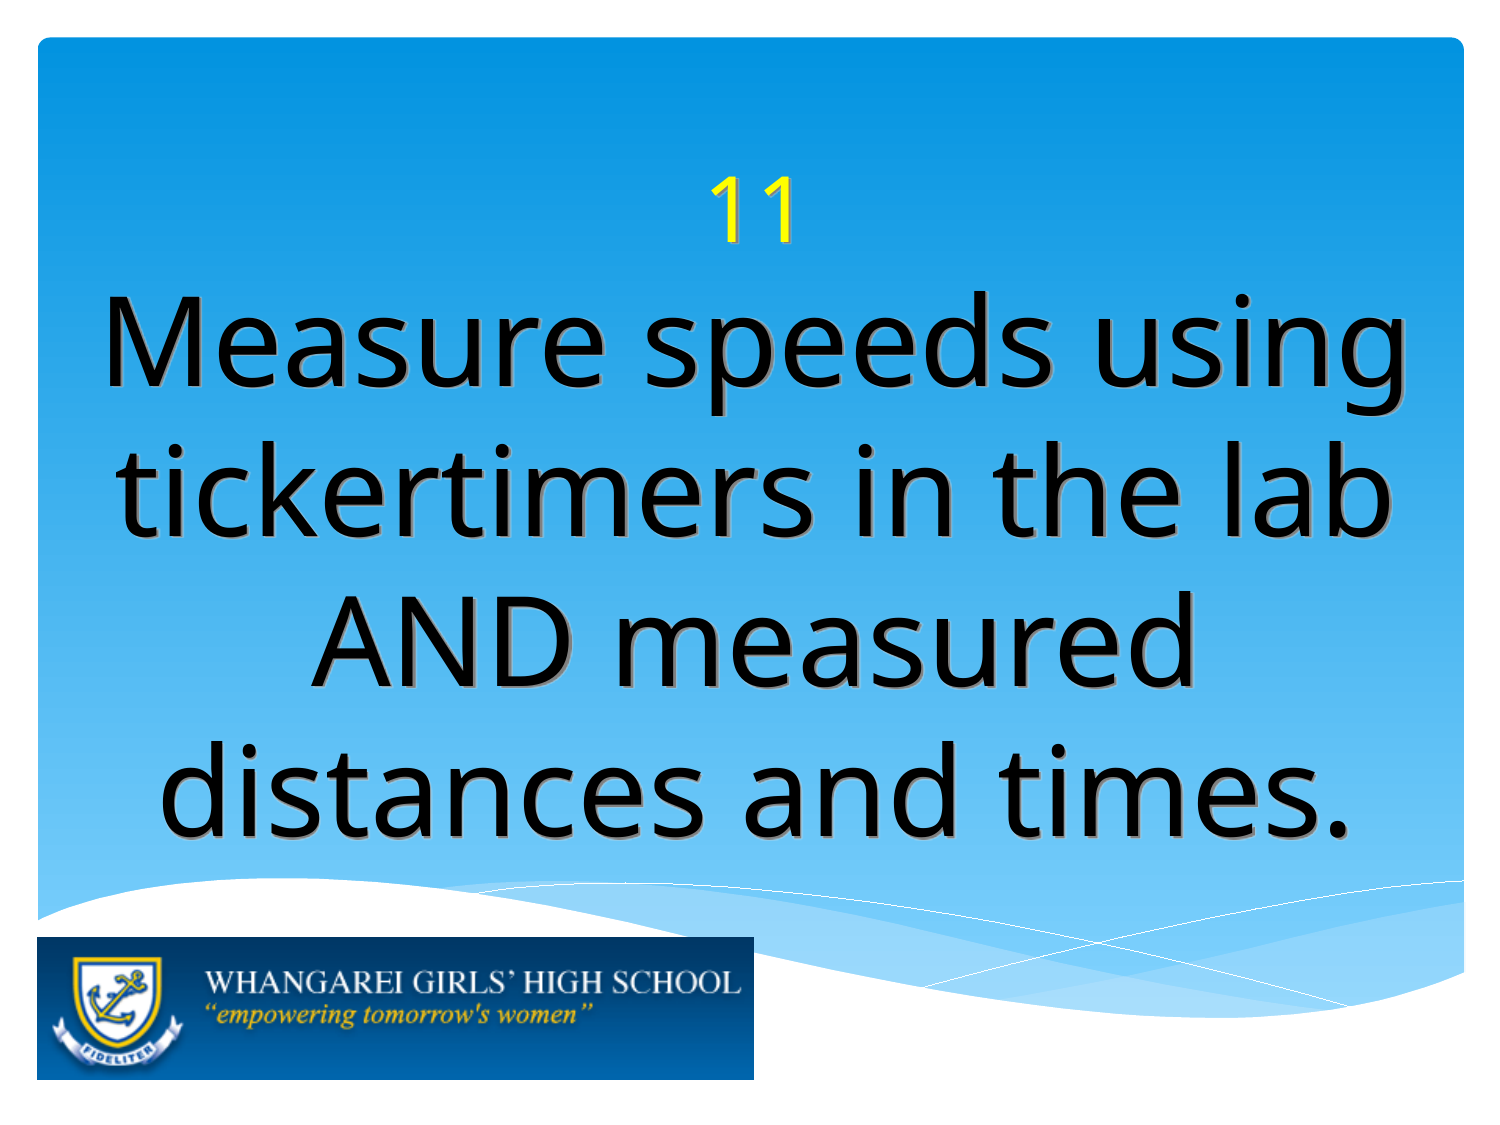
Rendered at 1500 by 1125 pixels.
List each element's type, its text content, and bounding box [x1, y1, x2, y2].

picture [37, 937, 754, 1080]
text_box 11 Measure speeds using tickertimers in the lab AND measured distances and times. [74, 99, 1438, 913]
